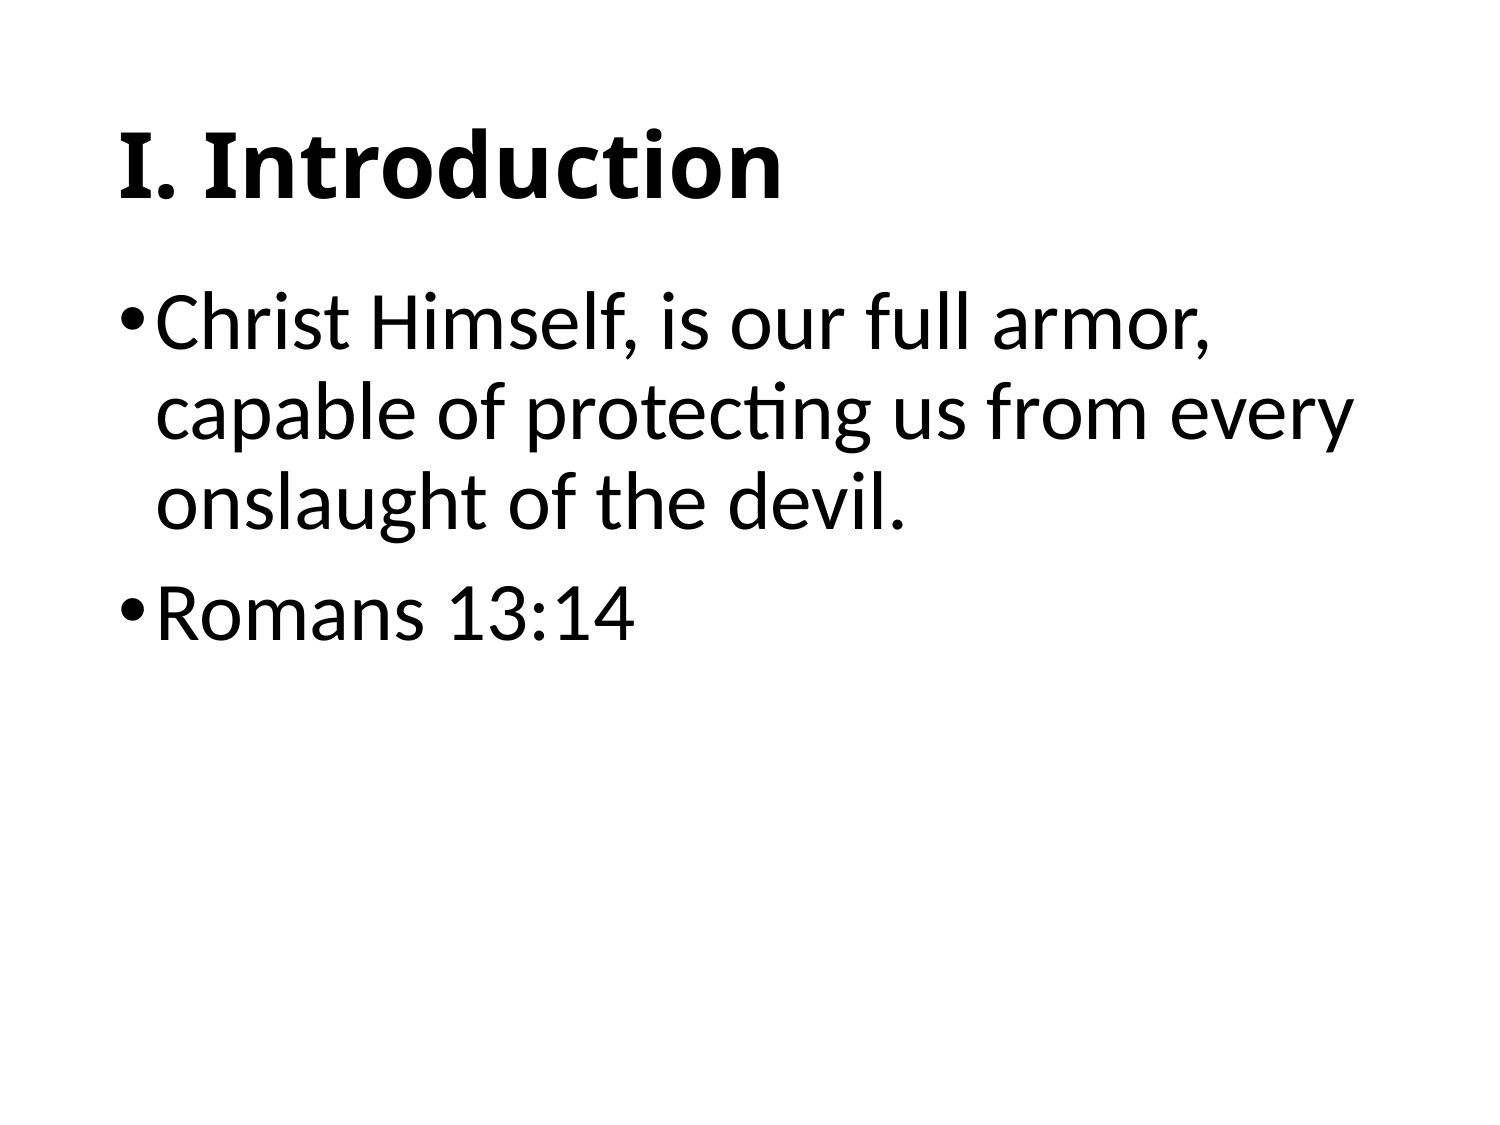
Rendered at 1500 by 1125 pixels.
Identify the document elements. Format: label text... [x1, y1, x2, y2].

title I. Introduction [103, 59, 1397, 270]
list Christ Himself, is our full armor, capable of protecting us from every onslaught of the devil. Romans 13:14 [103, 270, 1397, 985]
